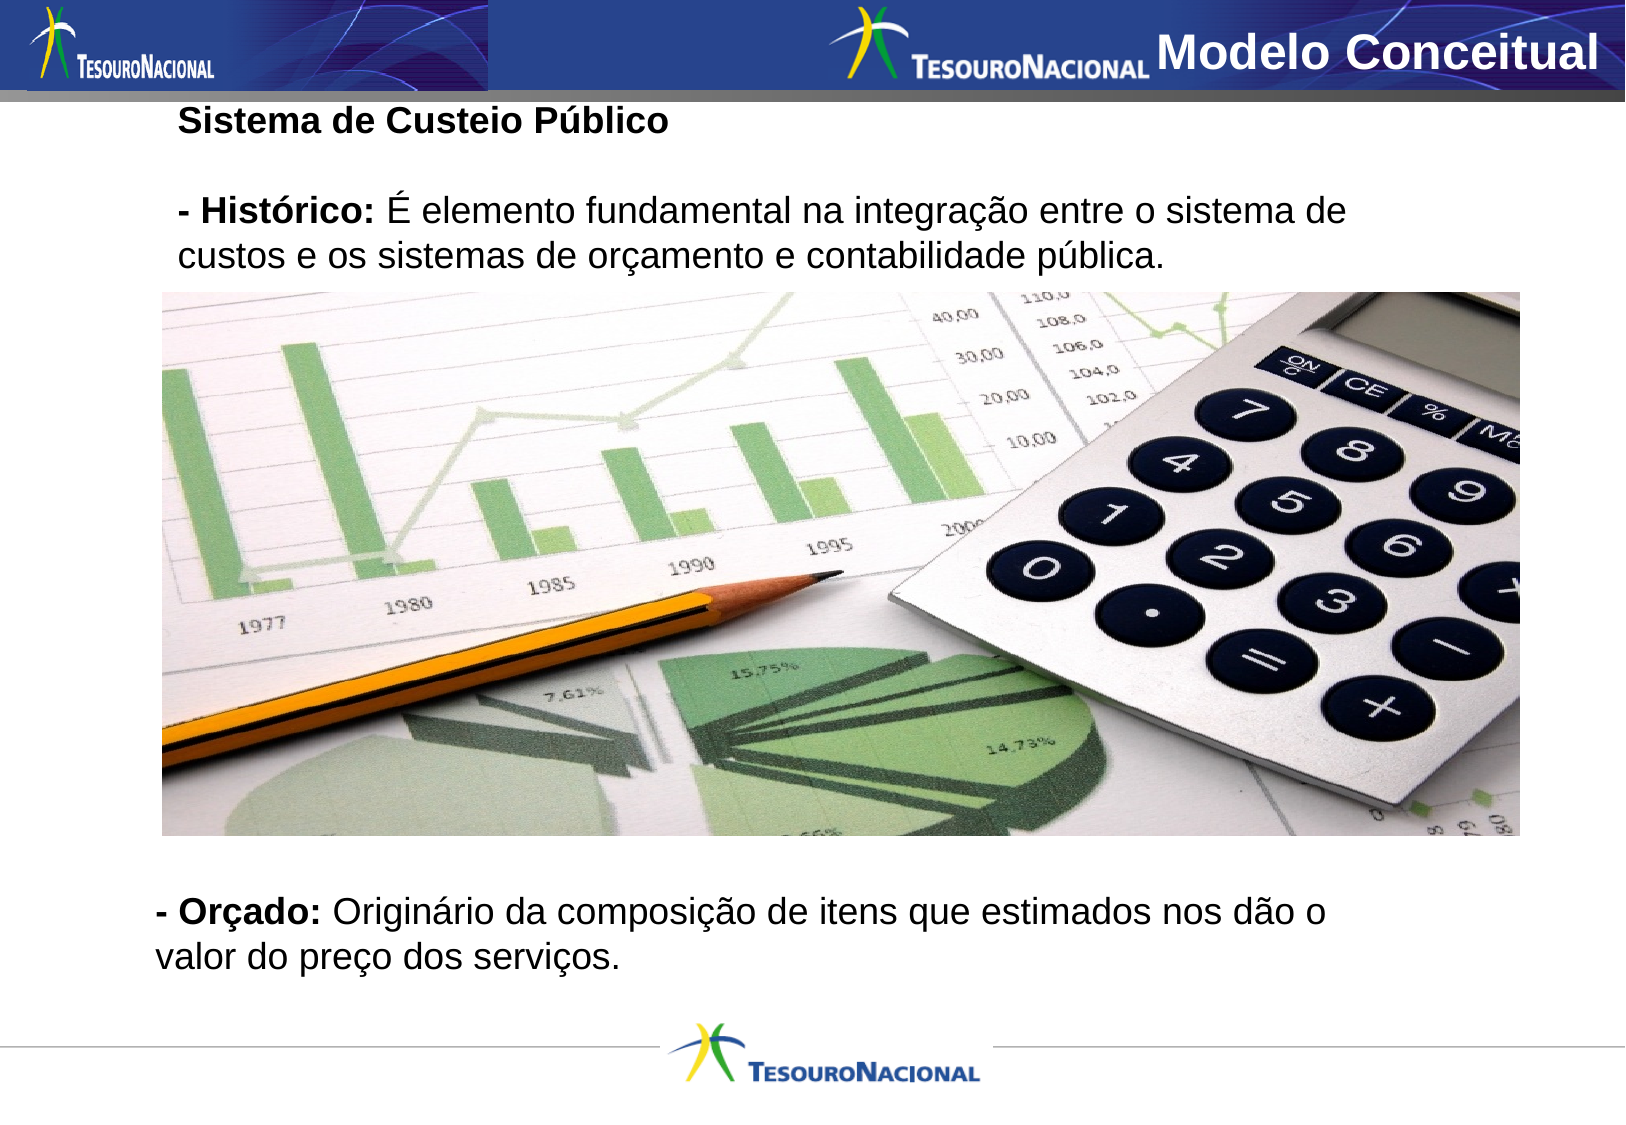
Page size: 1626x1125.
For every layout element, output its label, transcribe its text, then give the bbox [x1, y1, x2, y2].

text_box Modelo Conceitual [140, 12, 1616, 88]
picture [162, 292, 1520, 836]
picture [0, 0, 1625, 91]
text_box - Orçado: Originário da composição de itens que estimados nos dão o valor do preço dos serviços. [140, 835, 1382, 1125]
text_box Sistema de Custeio Público - Histórico: É elemento fundamental na integração entre o sistema de custos e os sistemas de orçamento e contabilidade pública. [162, 88, 1404, 292]
